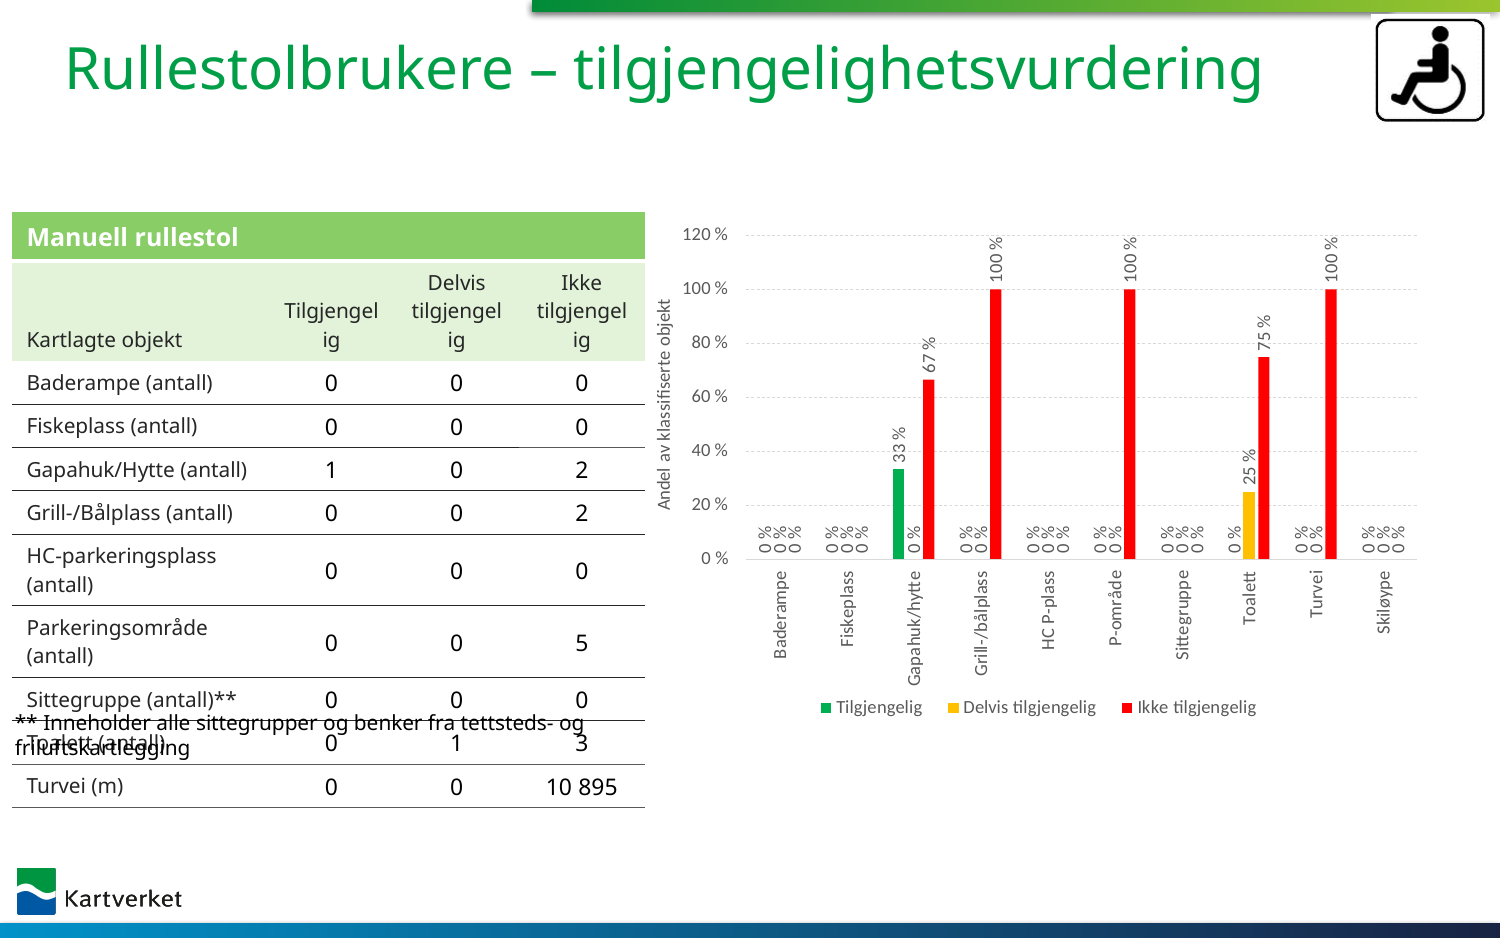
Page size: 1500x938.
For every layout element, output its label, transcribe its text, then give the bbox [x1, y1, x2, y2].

table_cell 0 [394, 448, 519, 490]
table_cell HC-parkeringsplass (antall) [12, 535, 269, 605]
table_cell Kartlagte objekt [12, 263, 269, 361]
table_cell 0 [269, 535, 394, 605]
table_cell 0 [519, 361, 638, 404]
table_cell Tilgjengelig [269, 263, 394, 361]
text_box ** Inneholder alle sittegrupper og benker fra tettsteds- og friluftskartlegging [0, 702, 745, 768]
text_box Rullestolbrukere – tilgjengelighetsvurdering [49, 12, 1372, 109]
table_cell 5 [519, 606, 638, 677]
table_cell 0 [394, 405, 519, 447]
table_cell 0 [269, 678, 394, 702]
table_cell 0 [269, 768, 394, 807]
table_cell 0 [394, 535, 519, 605]
table_cell Ikke tilgjengelig [519, 263, 638, 361]
table_cell Parkeringsområde (antall) [12, 606, 269, 677]
table_cell 0 [394, 491, 519, 534]
picture [643, 218, 1427, 728]
table_cell Fiskeplass (antall) [12, 405, 269, 447]
table_cell 0 [394, 678, 519, 702]
table_cell Delvis tilgjengelig [394, 263, 519, 361]
table_cell 0 [269, 361, 394, 404]
table_cell 0 [269, 405, 394, 447]
table_cell 10 895 [519, 768, 645, 807]
table_cell Grill-/Bålplass (antall) [12, 491, 269, 534]
table_cell 0 [519, 535, 638, 605]
table_cell 0 [394, 361, 519, 404]
table_header Manuell rullestol [12, 212, 645, 259]
table_cell 0 [394, 768, 519, 807]
table_cell Gapahuk/Hytte (antall) [12, 448, 269, 490]
table_cell 0 [519, 678, 638, 702]
table_cell 0 [269, 491, 394, 534]
table_cell Sittegruppe (antall)** [12, 678, 269, 702]
picture [1371, 13, 1491, 127]
table_cell Turvei (m) [12, 768, 269, 807]
table_cell 0 [394, 606, 519, 677]
table_cell 0 [519, 405, 638, 447]
table_cell Baderampe (antall) [12, 361, 269, 404]
table_cell 2 [519, 448, 638, 490]
table_cell 2 [519, 491, 638, 534]
table_cell 1 [269, 448, 394, 490]
table_cell 0 [269, 606, 394, 677]
